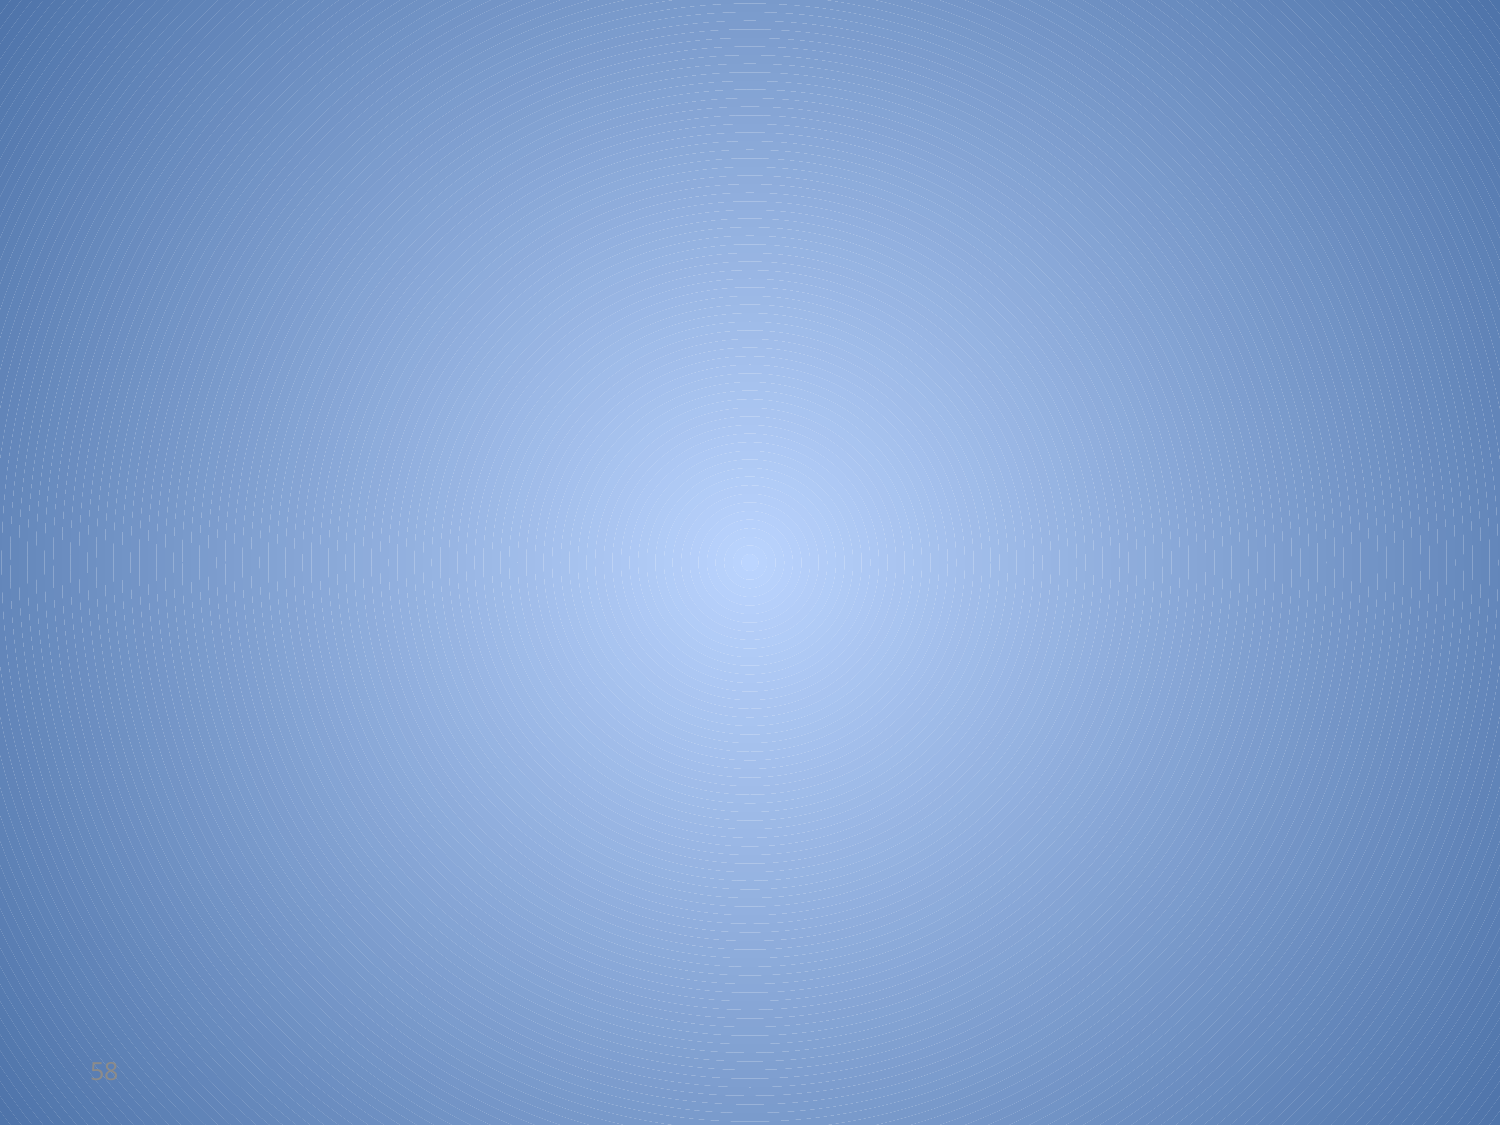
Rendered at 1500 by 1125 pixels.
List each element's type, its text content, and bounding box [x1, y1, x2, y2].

slide_number 58 [75, 1042, 425, 1103]
